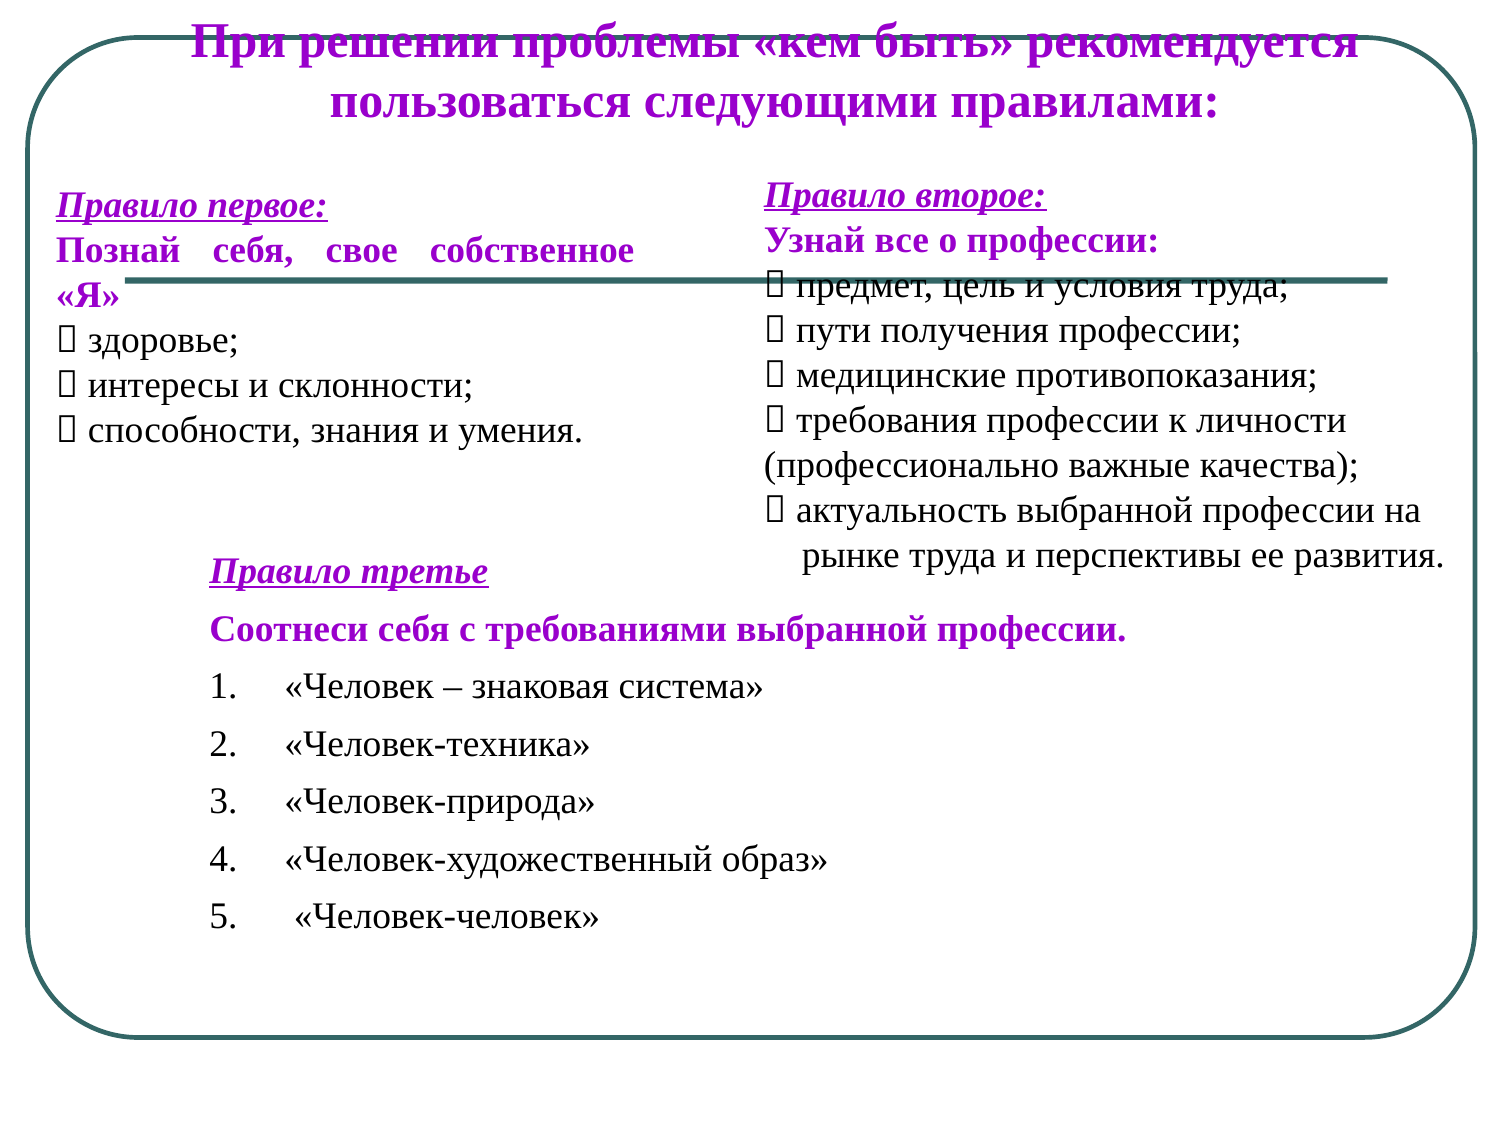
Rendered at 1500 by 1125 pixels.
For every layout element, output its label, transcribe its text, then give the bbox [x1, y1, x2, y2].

text_box Правило третье Соотнеси себя с требованиями выбранной профессии. «Человек – знаковая система» «Человек-техника» «Человек-природа» «Человек-художественный образ» «Человек-человек» [194, 538, 1325, 944]
text_box Правило первое: Познай себя, свое собственное «Я»  здоровье;  интересы и склонности;  способности, знания и умения. [41, 172, 650, 493]
text_box Правило второе: Узнай все о профессии:  предмет, цель и условия труда;  пути получения профессии;  медицинские противопоказания;  требования профессии к личности (профессионально важные качества);  актуальность выбранной профессии на рынке труда и перспективы ее развития. [655, 162, 1500, 583]
text_box При решении проблемы «кем быть» рекомендуется пользоваться следующими правилами: [88, 0, 1462, 135]
